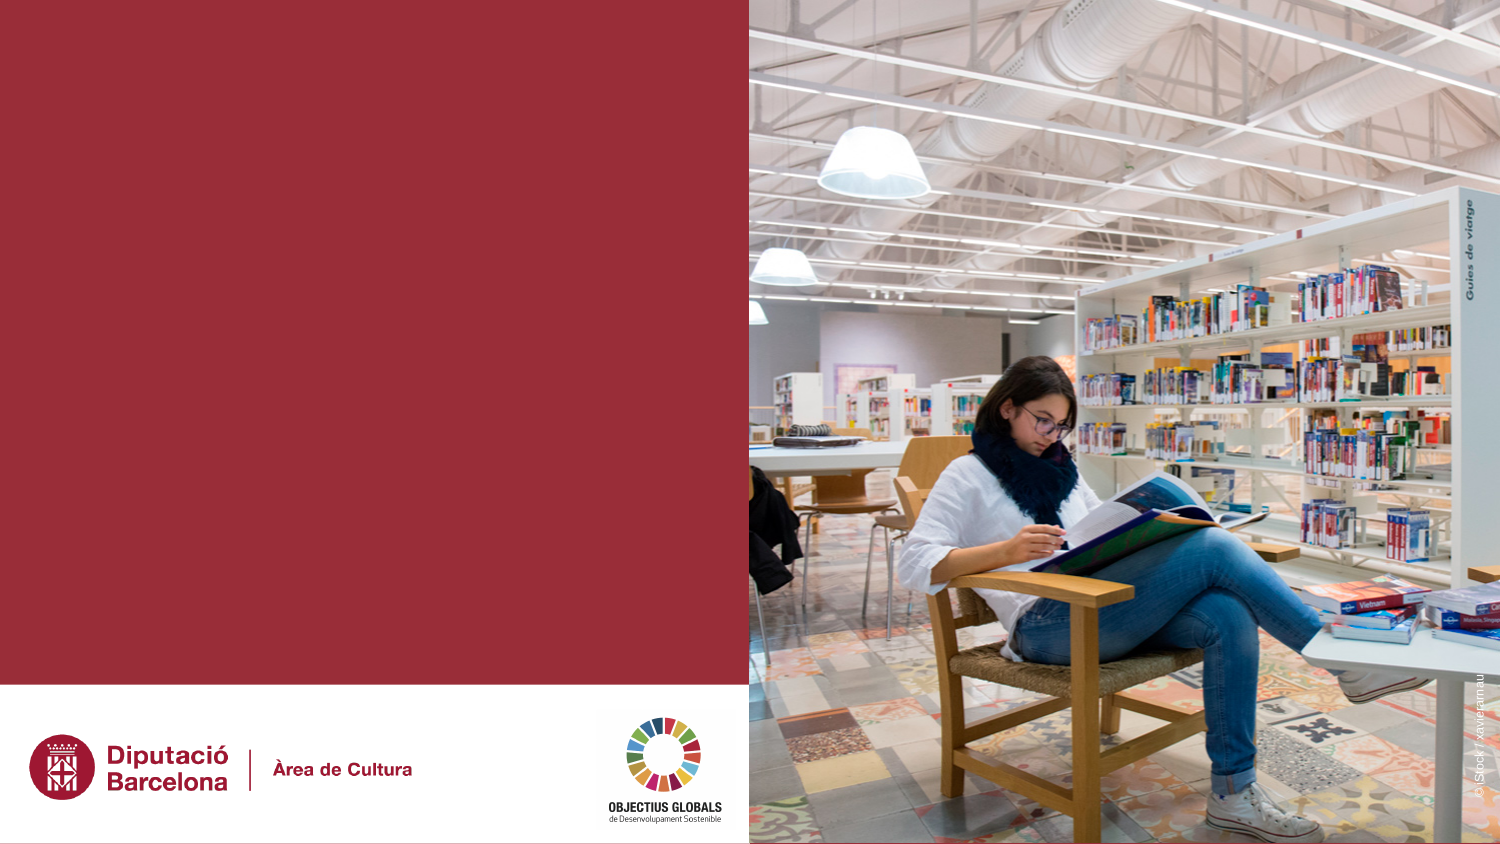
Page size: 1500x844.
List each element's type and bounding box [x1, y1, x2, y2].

picture [749, 0, 1500, 844]
picture [596, 709, 736, 830]
picture [29, 734, 412, 800]
